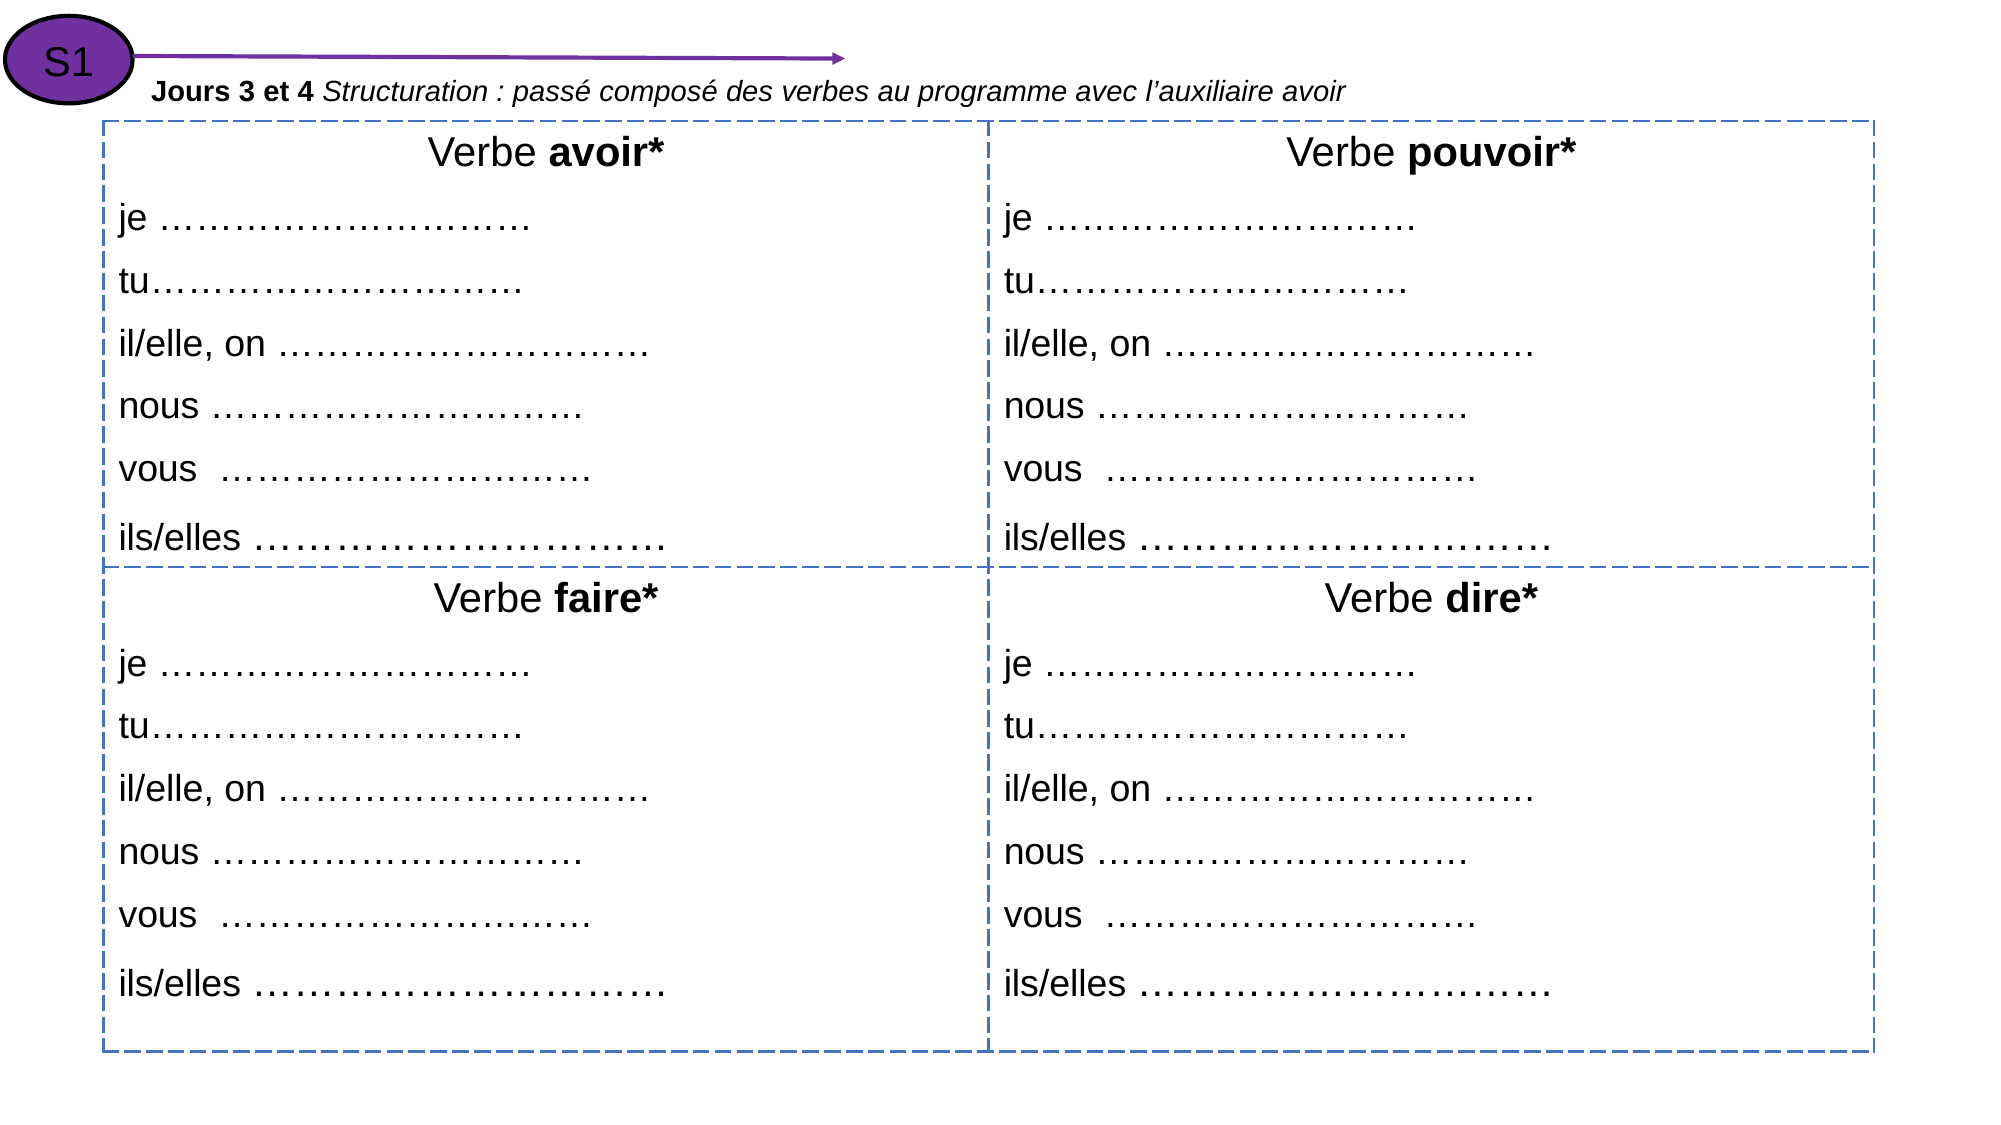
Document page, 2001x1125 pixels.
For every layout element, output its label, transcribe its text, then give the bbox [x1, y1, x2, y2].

table_cell Verbe dire* je ………………………… tu………………………… il/elle, on ………………………… nous ………………………… vous ………………………… ils/elles ………………………… [989, 567, 1874, 1052]
table_cell Verbe faire* je ………………………… tu………………………… il/elle, on ………………………… nous ………………………… vous ………………………… ils/elles ………………………… [104, 567, 989, 1052]
text_box Jours 3 et 4 Structuration : passé composé des verbes au programme avec l’auxiliaire avoir [132, 66, 1366, 121]
table_header Verbe avoir* je ………………………… tu………………………… il/elle, on ………………………… nous ………………………… vous ………………………… ils/elles ………………………… [104, 121, 989, 567]
table_header Verbe pouvoir* je ………………………… tu………………………… il/elle, on ………………………… nous ………………………… vous ………………………… ils/elles ………………………… [989, 121, 1874, 567]
text_box S1 [4, 15, 133, 104]
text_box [132, 55, 846, 59]
